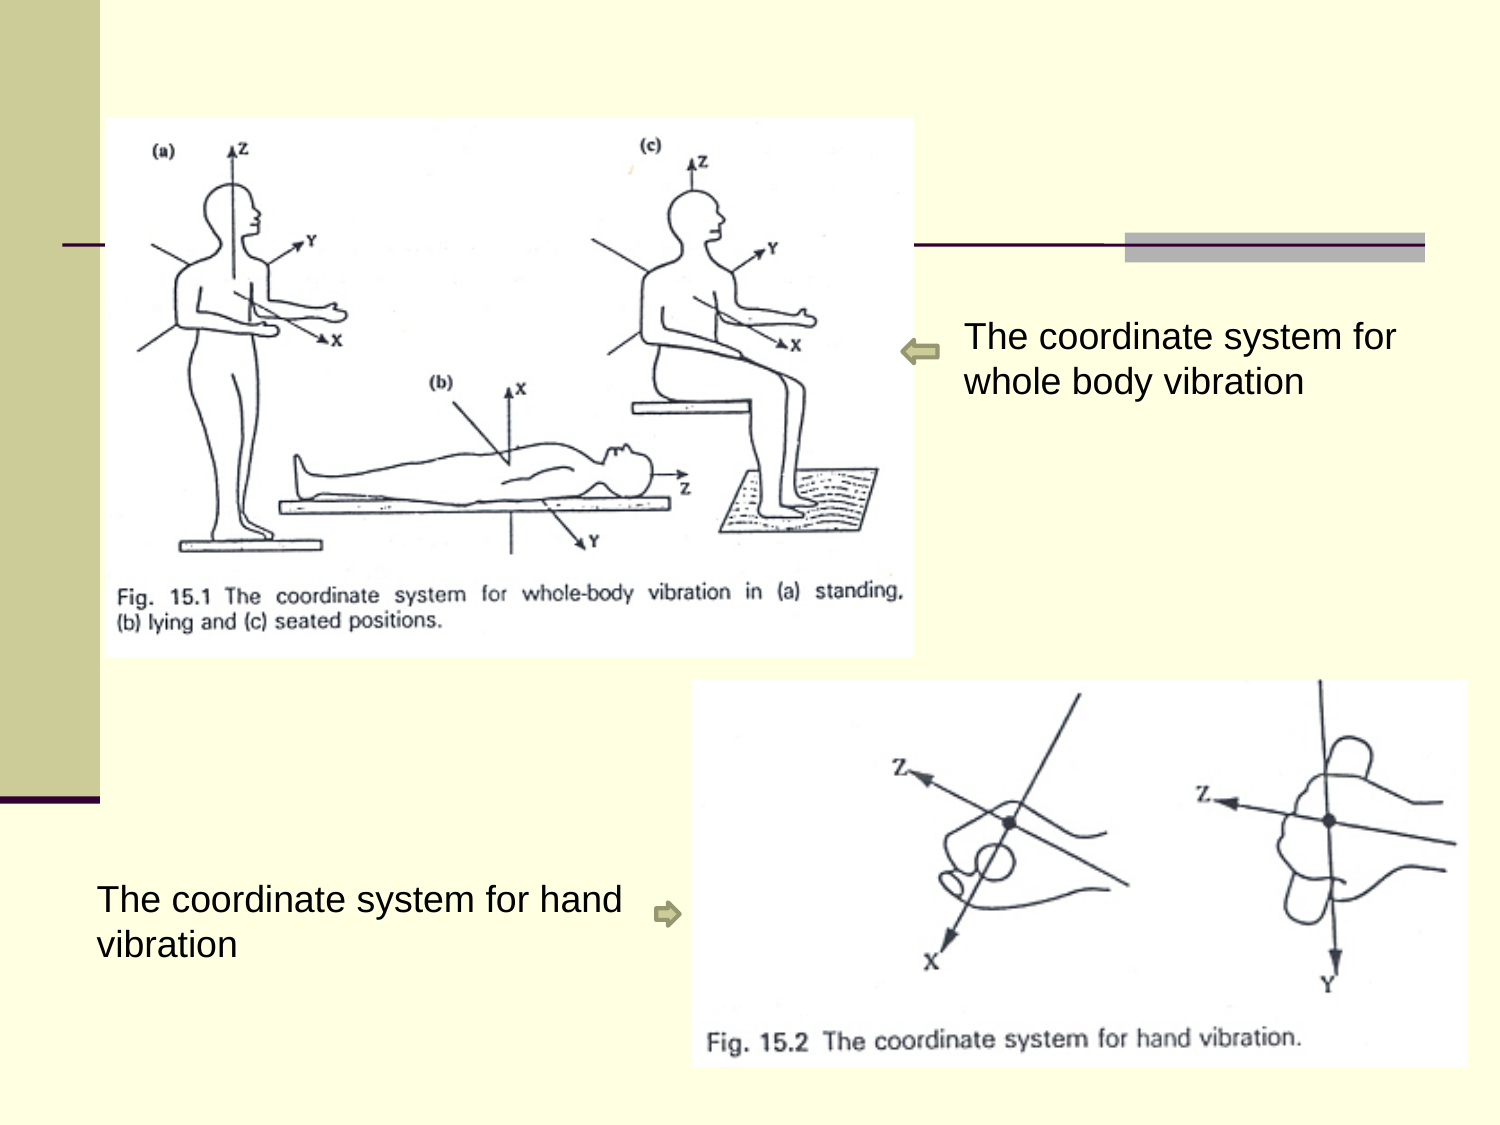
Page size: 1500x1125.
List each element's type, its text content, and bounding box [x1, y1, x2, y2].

text_box The coordinate system for whole body vibration [949, 304, 1477, 410]
picture [690, 679, 1467, 1067]
text_box The coordinate system for hand vibration [81, 867, 668, 972]
text_box [654, 900, 682, 928]
text_box [918, 343, 940, 360]
picture [105, 116, 914, 657]
